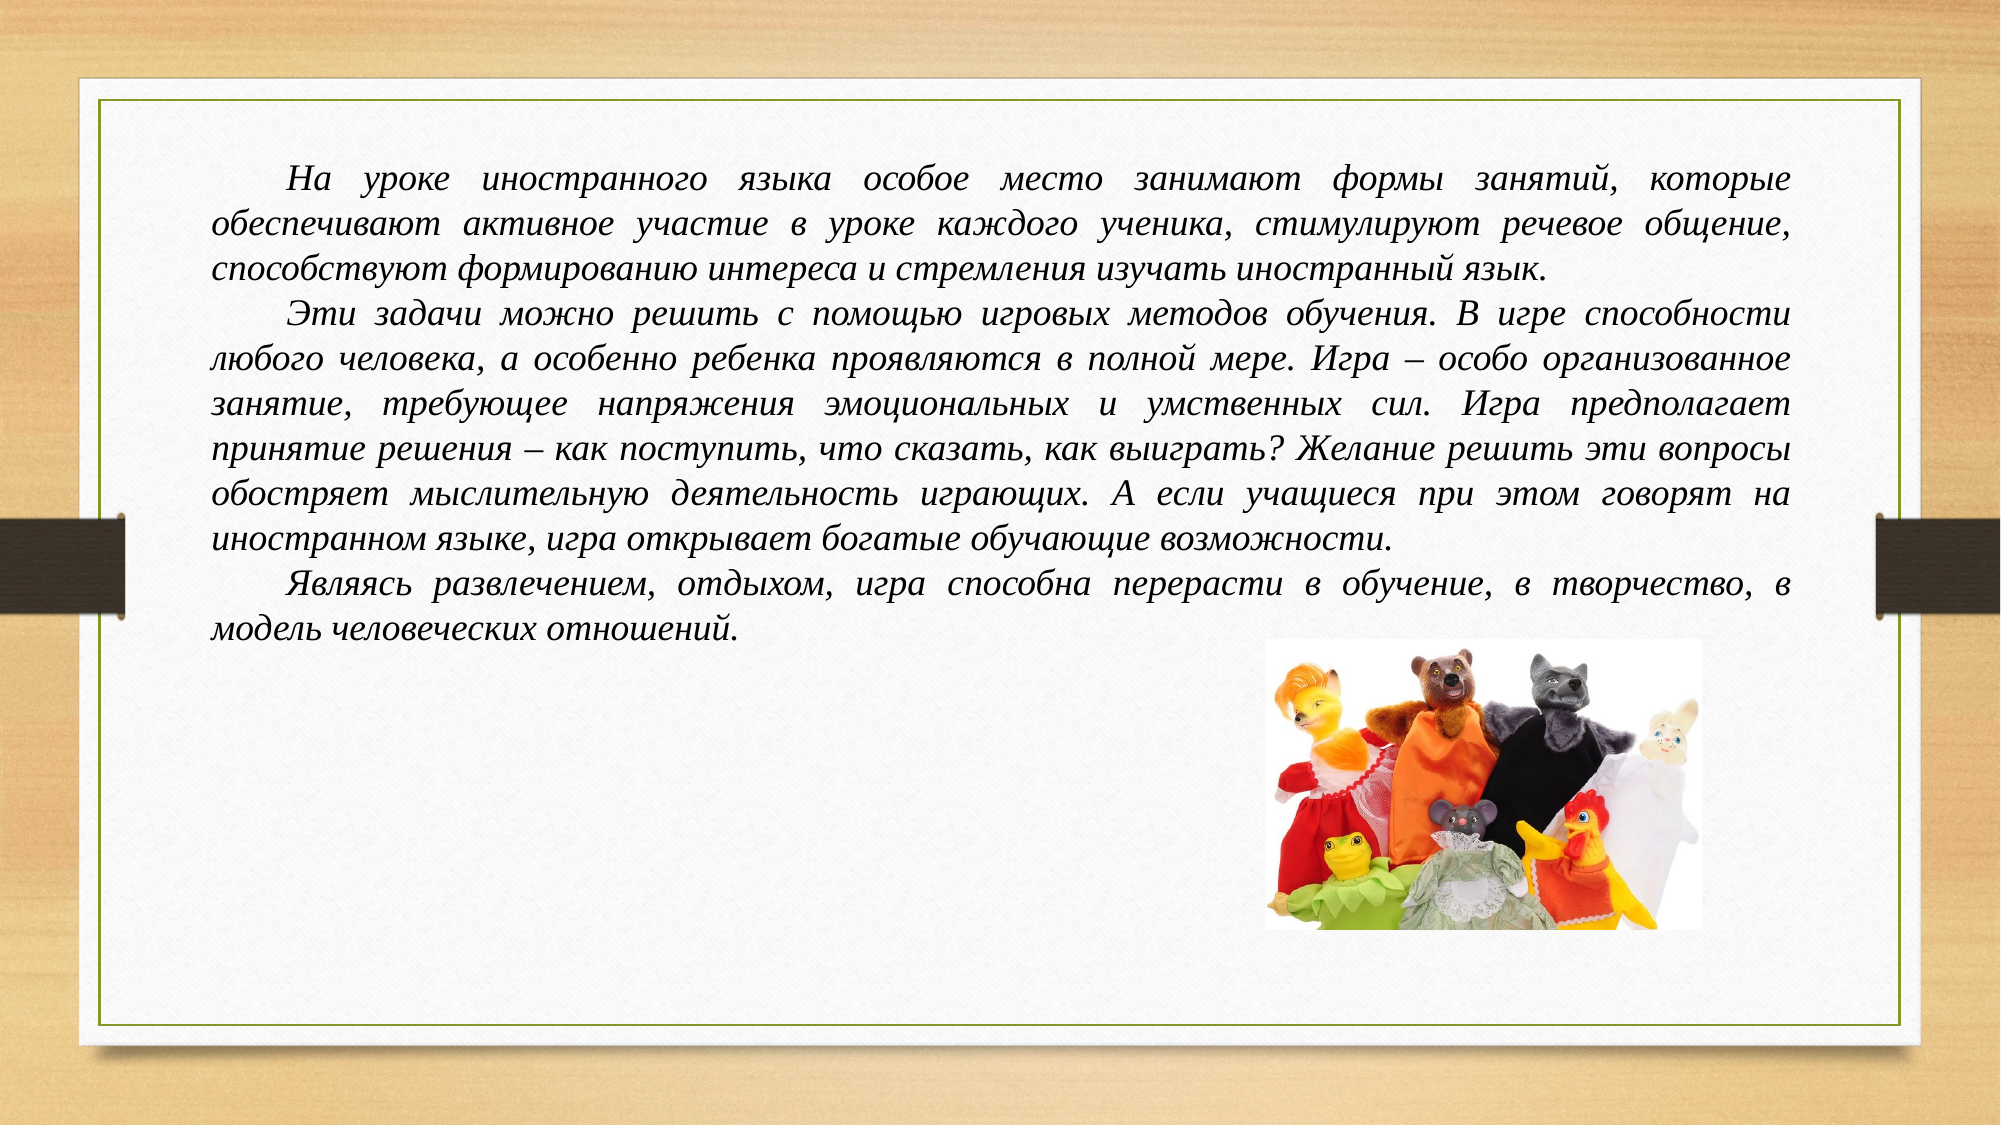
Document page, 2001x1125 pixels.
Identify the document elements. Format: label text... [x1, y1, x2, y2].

picture [0, 0, 2001, 1125]
text_box На уроке иностранного языка особое место занимают формы занятий, которые обеспечивают активное участие в уроке каждого ученика, стимулируют речевое общение, способствуют формированию интереса и стремления изучать иностранный язык. Эти задачи можно решить с помощью игровых методов обучения. В игре способности любого человека, а особенно ребенка проявляются в полной мере. Игра – особо организованное занятие, требующее напряжения эмоциональных и умственных сил. Игра предполагает принятие решения – как поступить, что сказать, как выиграть? Желание решить эти вопросы обостряет мыслительную деятельность играющих. А если учащиеся при этом говорят на иностранном языке, игра открывает богатые обучающие возможности. Являясь развлечением, отдыхом, игра способна перерасти в обучение, в творчество, в модель человеческих отношений. [196, 145, 1808, 655]
